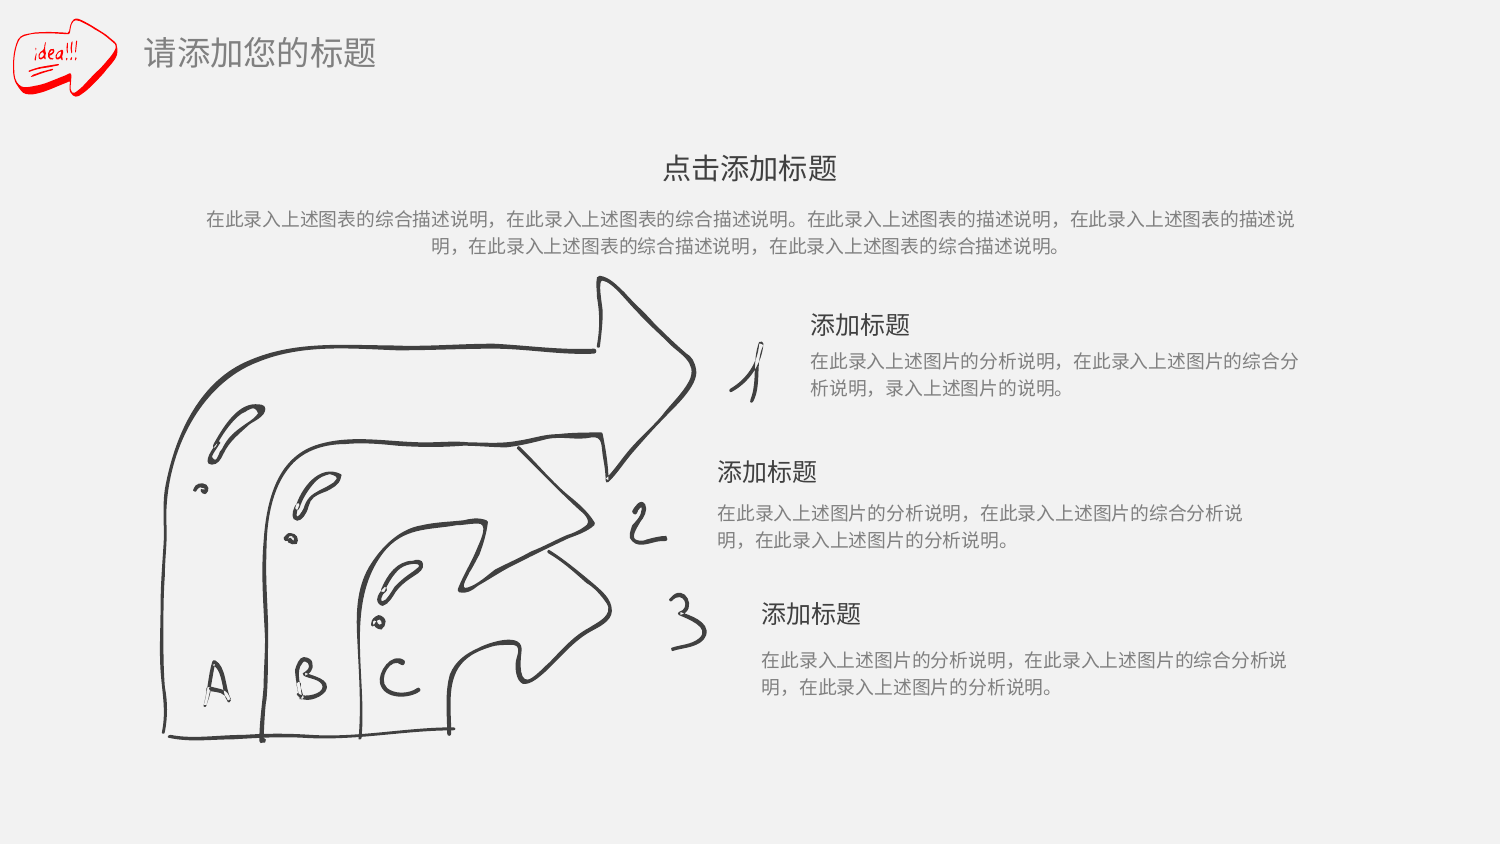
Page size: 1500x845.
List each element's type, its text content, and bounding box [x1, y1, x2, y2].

text_box 添加标题 [799, 303, 1031, 339]
text_box 在此录入上述图片的分析说明，在此录入上述图片的综合分析说明，在此录入上述图片的分析说明。 [750, 638, 1304, 704]
text_box 添加标题 [750, 593, 983, 635]
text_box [158, 275, 700, 745]
text_box 点击添加标题 [650, 144, 849, 191]
text_box 在此录入上述图表的综合描述说明，在此录入上述图表的综合描述说明。在此录入上述图表的描述说明，在此录入上述图表的描述说明，在此录入上述图表的综合描述说明，在此录入上述图表的综合描述说明。 [193, 197, 1307, 263]
text_box [729, 341, 764, 403]
text_box 在此录入上述图片的分析说明，在此录入上述图片的综合分析说明，录入上述图片的说明。 [799, 339, 1322, 405]
text_box 添加标题 [706, 451, 938, 491]
text_box 在此录入上述图片的分析说明，在此录入上述图片的综合分析说明，在此录入上述图片的分析说明。 [706, 491, 1260, 557]
